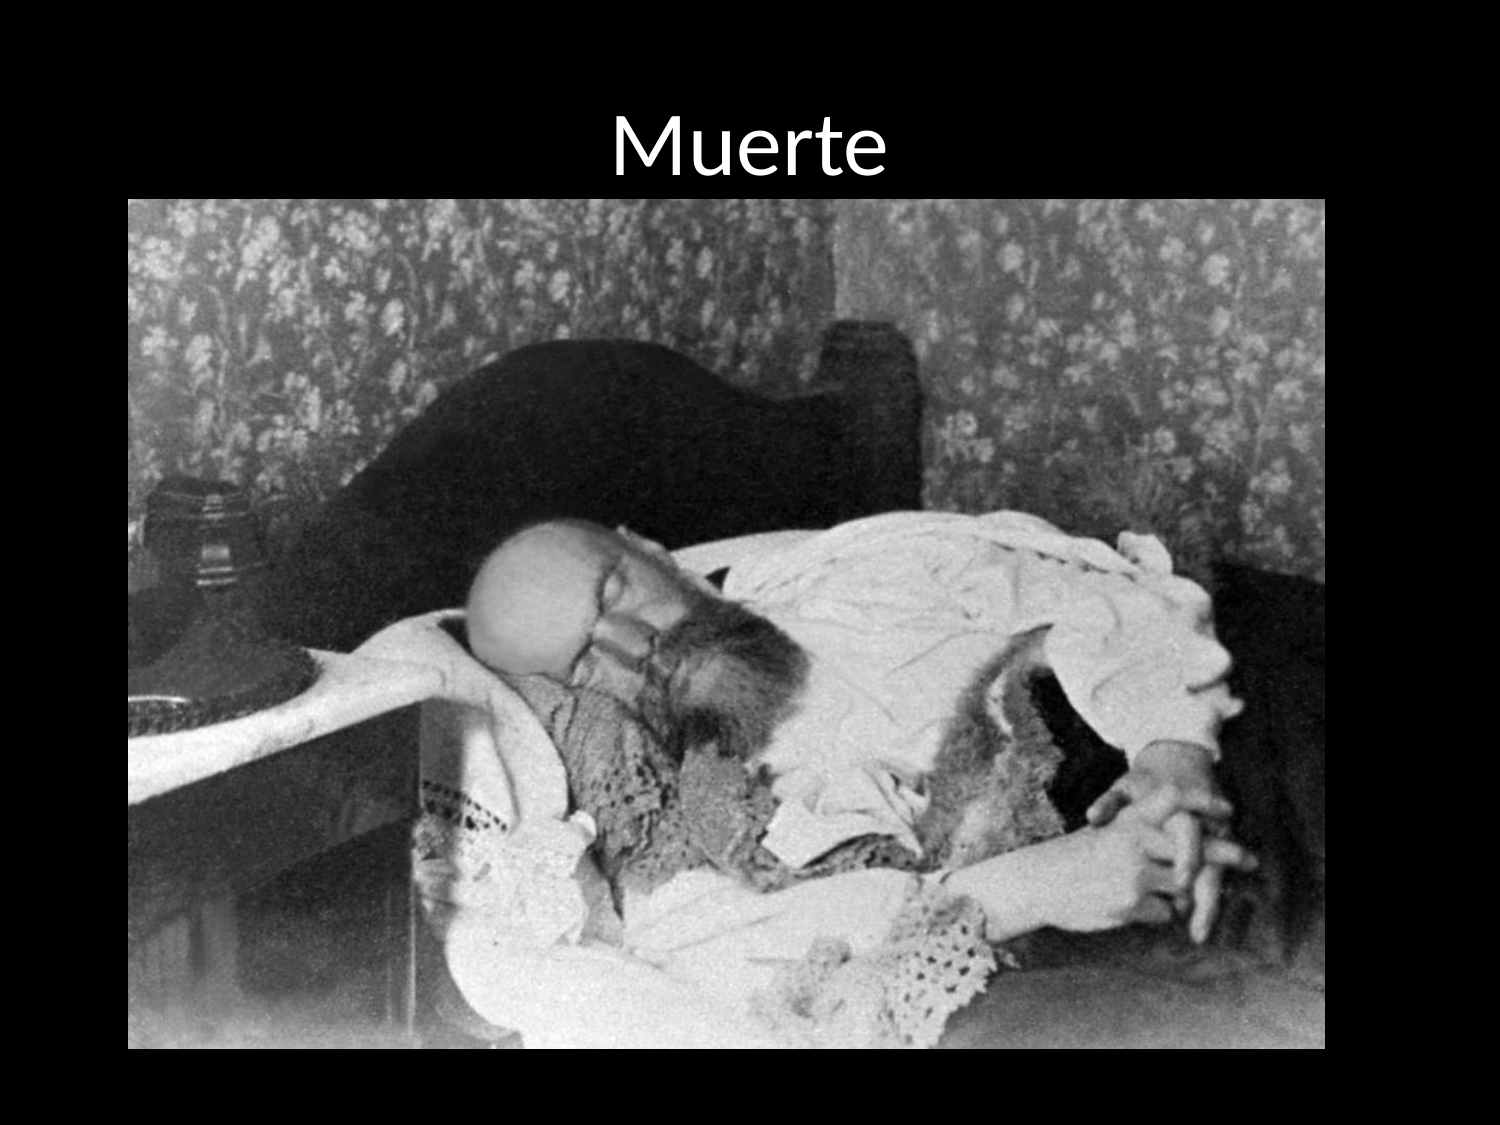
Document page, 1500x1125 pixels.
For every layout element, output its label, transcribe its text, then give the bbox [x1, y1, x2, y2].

title Muerte [75, 45, 1425, 233]
picture [128, 198, 1326, 1049]
